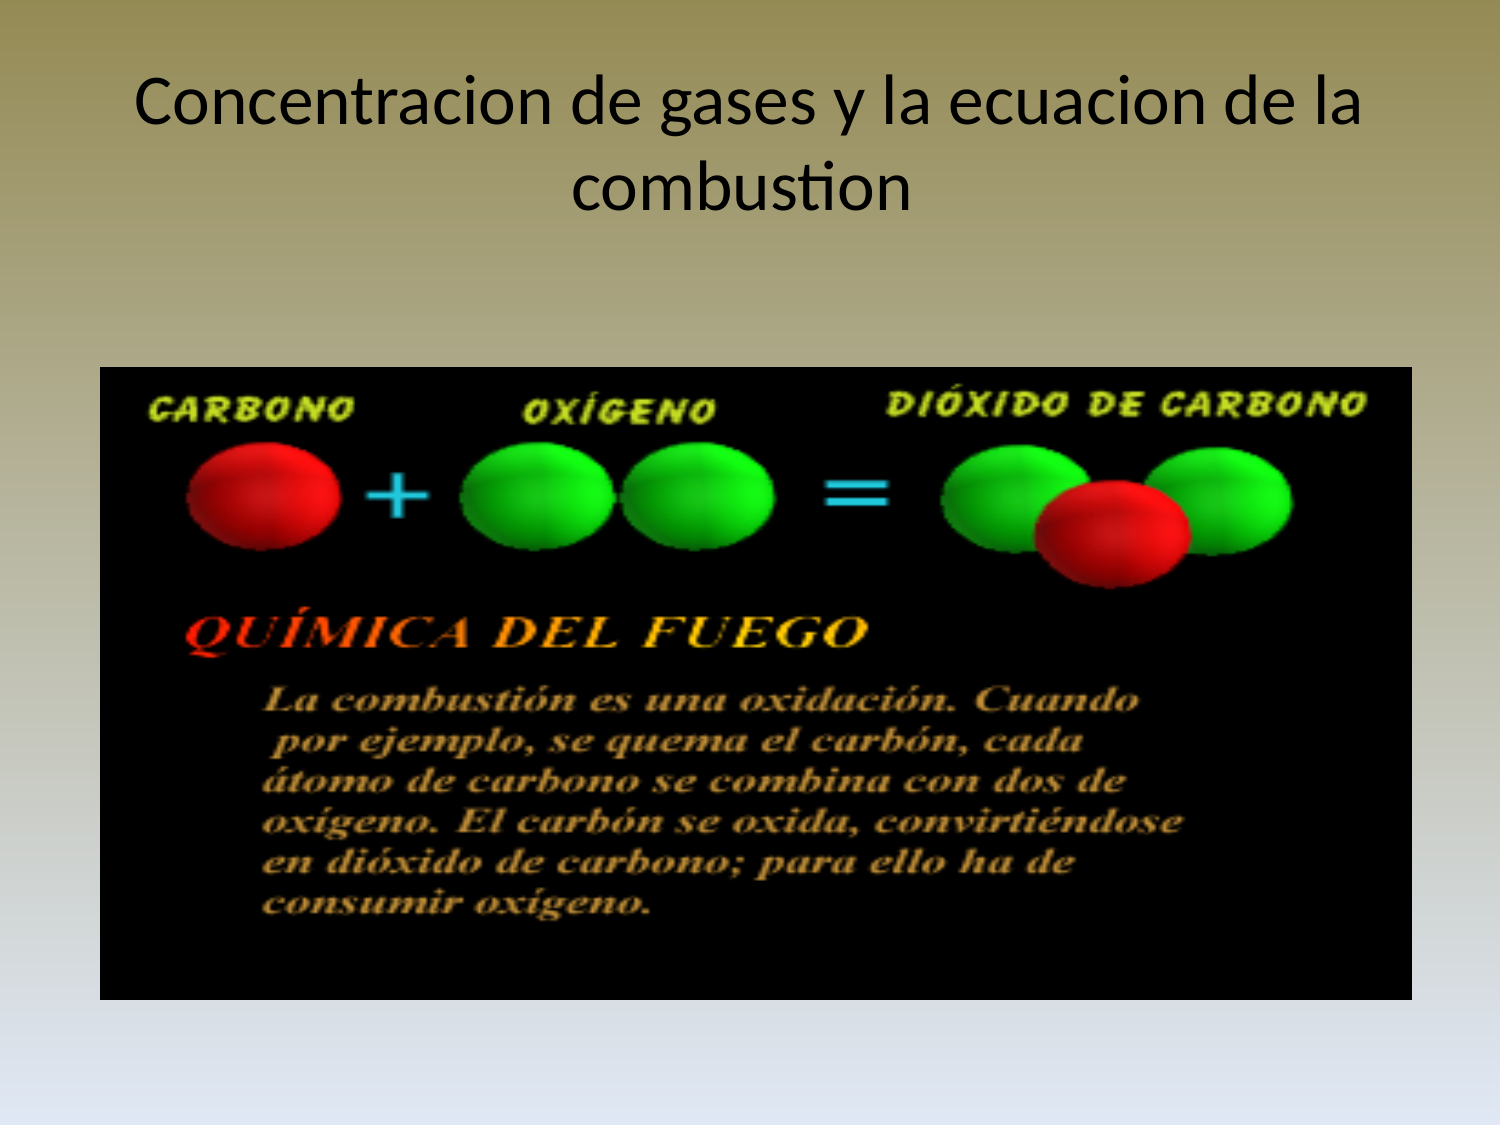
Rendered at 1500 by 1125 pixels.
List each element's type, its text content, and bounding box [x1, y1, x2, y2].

title Concentracion de gases y la ecuacion de la combustion [75, 45, 1425, 233]
picture [100, 366, 1412, 1000]
